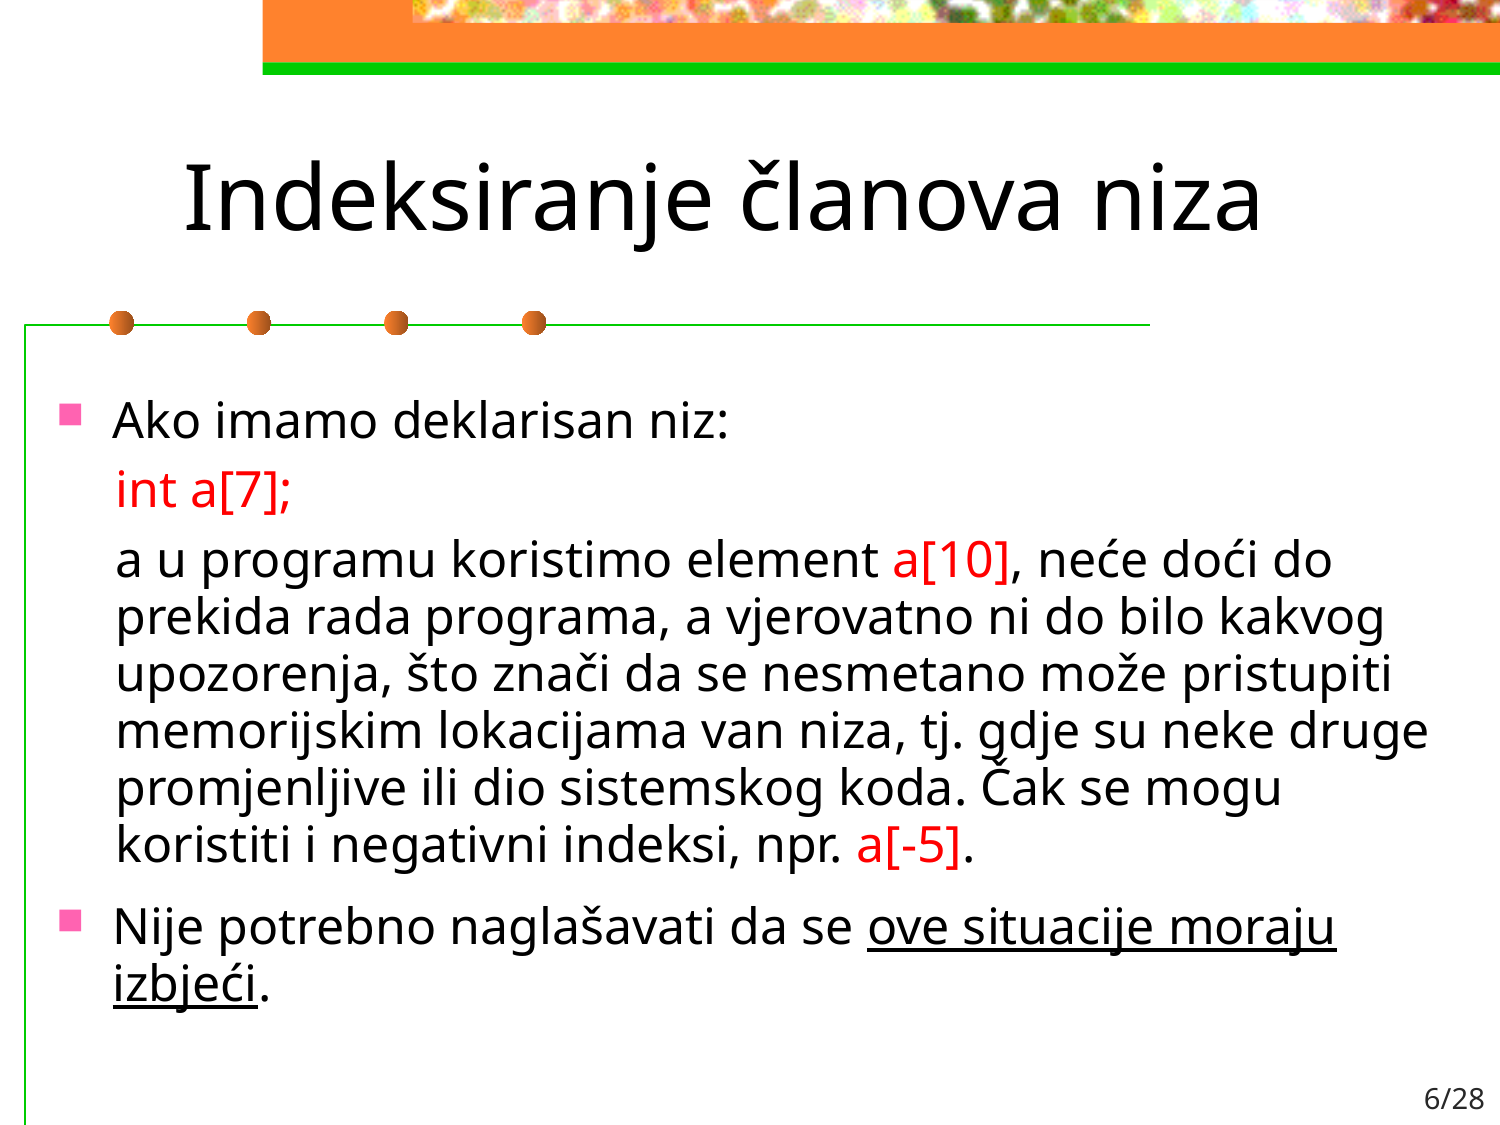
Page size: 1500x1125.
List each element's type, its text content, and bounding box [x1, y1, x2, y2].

title Indeksiranje članova niza [87, 99, 1363, 288]
list Ako imamo deklarisan niz: int a[7]; a u programu koristimo element a[10], neće doći do prekida rada programa, a vjerovatno ni do bilo kakvog upozorenja, što znači da se nesmetano može pristupiti memorijskim lokacijama van niza, tj. gdje su neke druge promjenljive ili dio sistemskog koda. Čak se mogu koristiti i negativni indeksi, npr. a[-5]. Nije potrebno naglašavati da se ove situacije moraju izbjeći. [41, 385, 1471, 988]
picture [412, 0, 1500, 23]
text_box 6/28 [1374, 1072, 1500, 1123]
